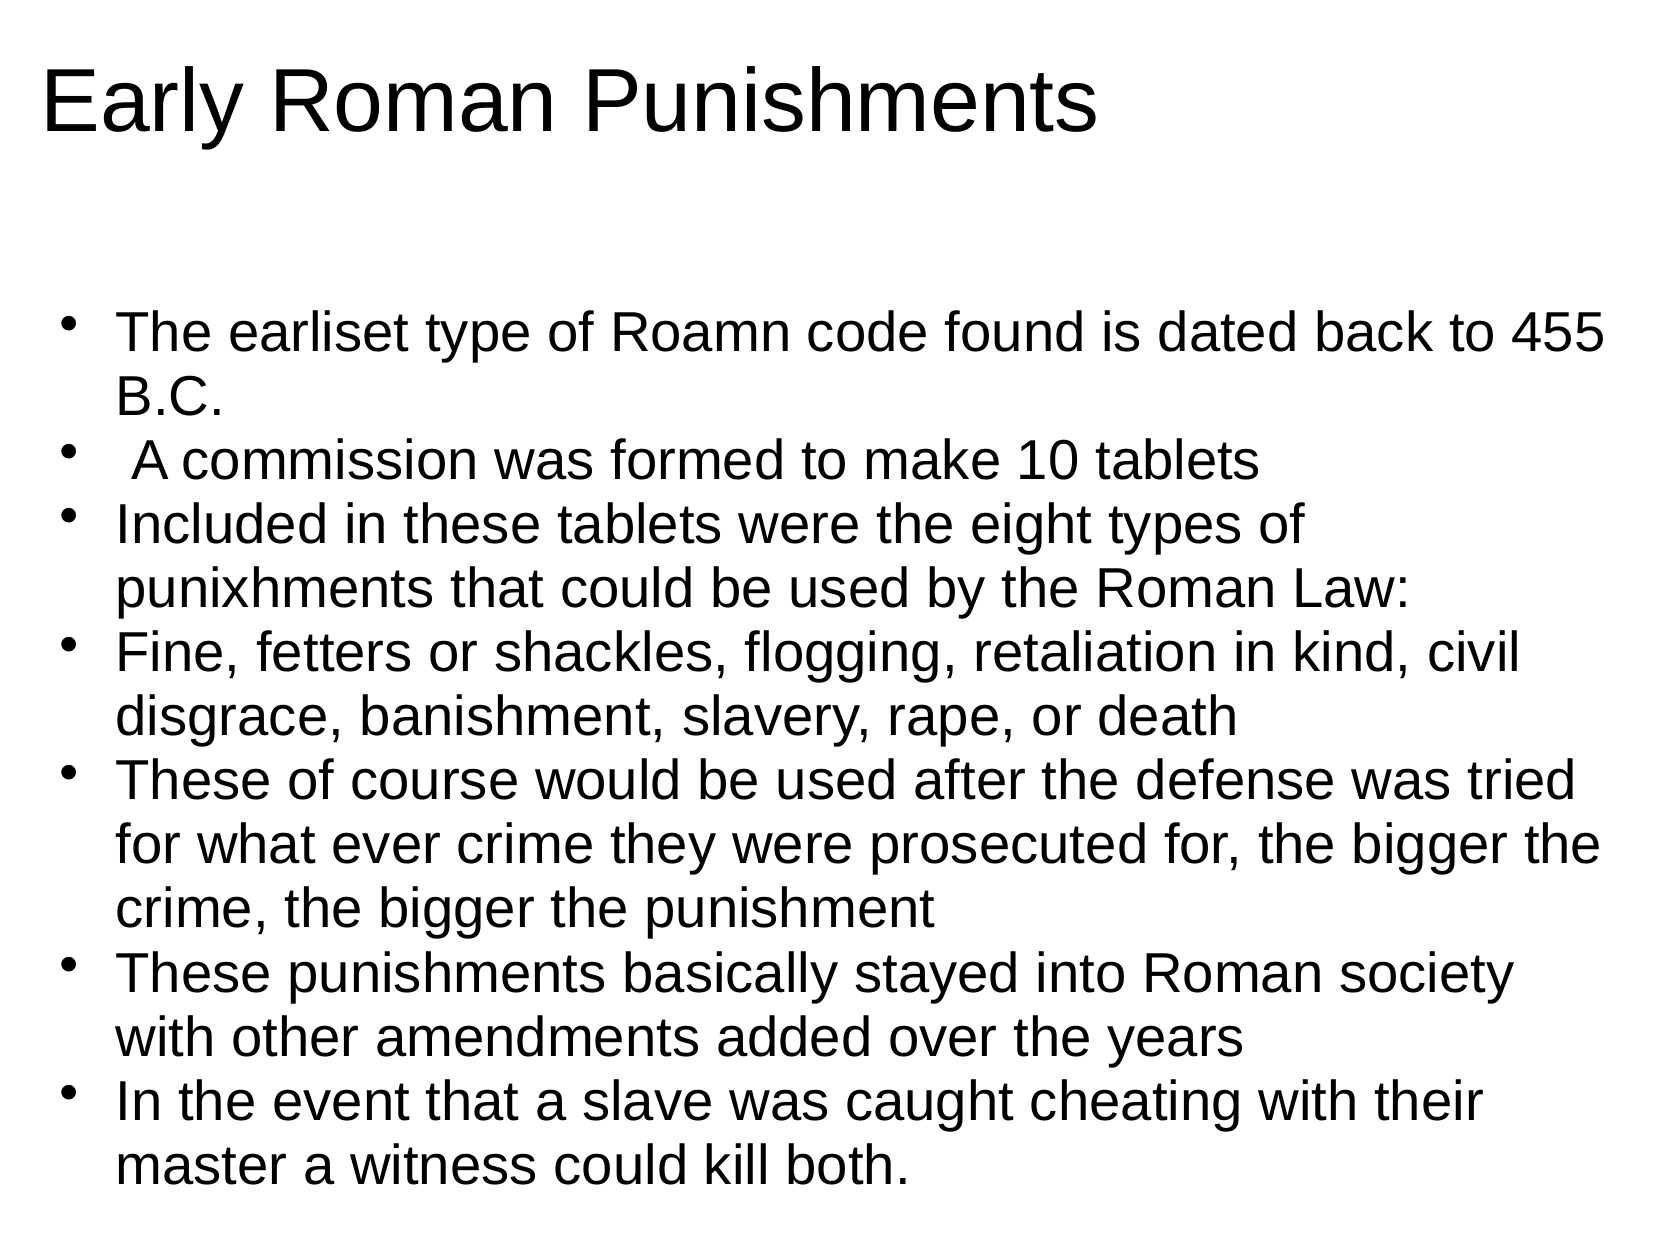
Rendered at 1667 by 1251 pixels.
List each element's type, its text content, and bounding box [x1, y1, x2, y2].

title Early Roman Punishments [40, 49, 1627, 201]
list The earliset type of Roamn code found is dated back to 455 B.C. A commission was formed to make 10 tablets Included in these tablets were the eight types of punixhments that could be used by the Roman Law: Fine, fetters or shackles, flogging, retaliation in kind, civil disgrace, banishment, slavery, rape, or death These of course would be used after the defense was tried for what ever crime they were prosecuted for, the bigger the crime, the bigger the punishment These punishments basically stayed into Roman society with other amendments added over the years In the event that a slave was caught cheating with their master a witness could kill both. [40, 299, 1627, 1201]
